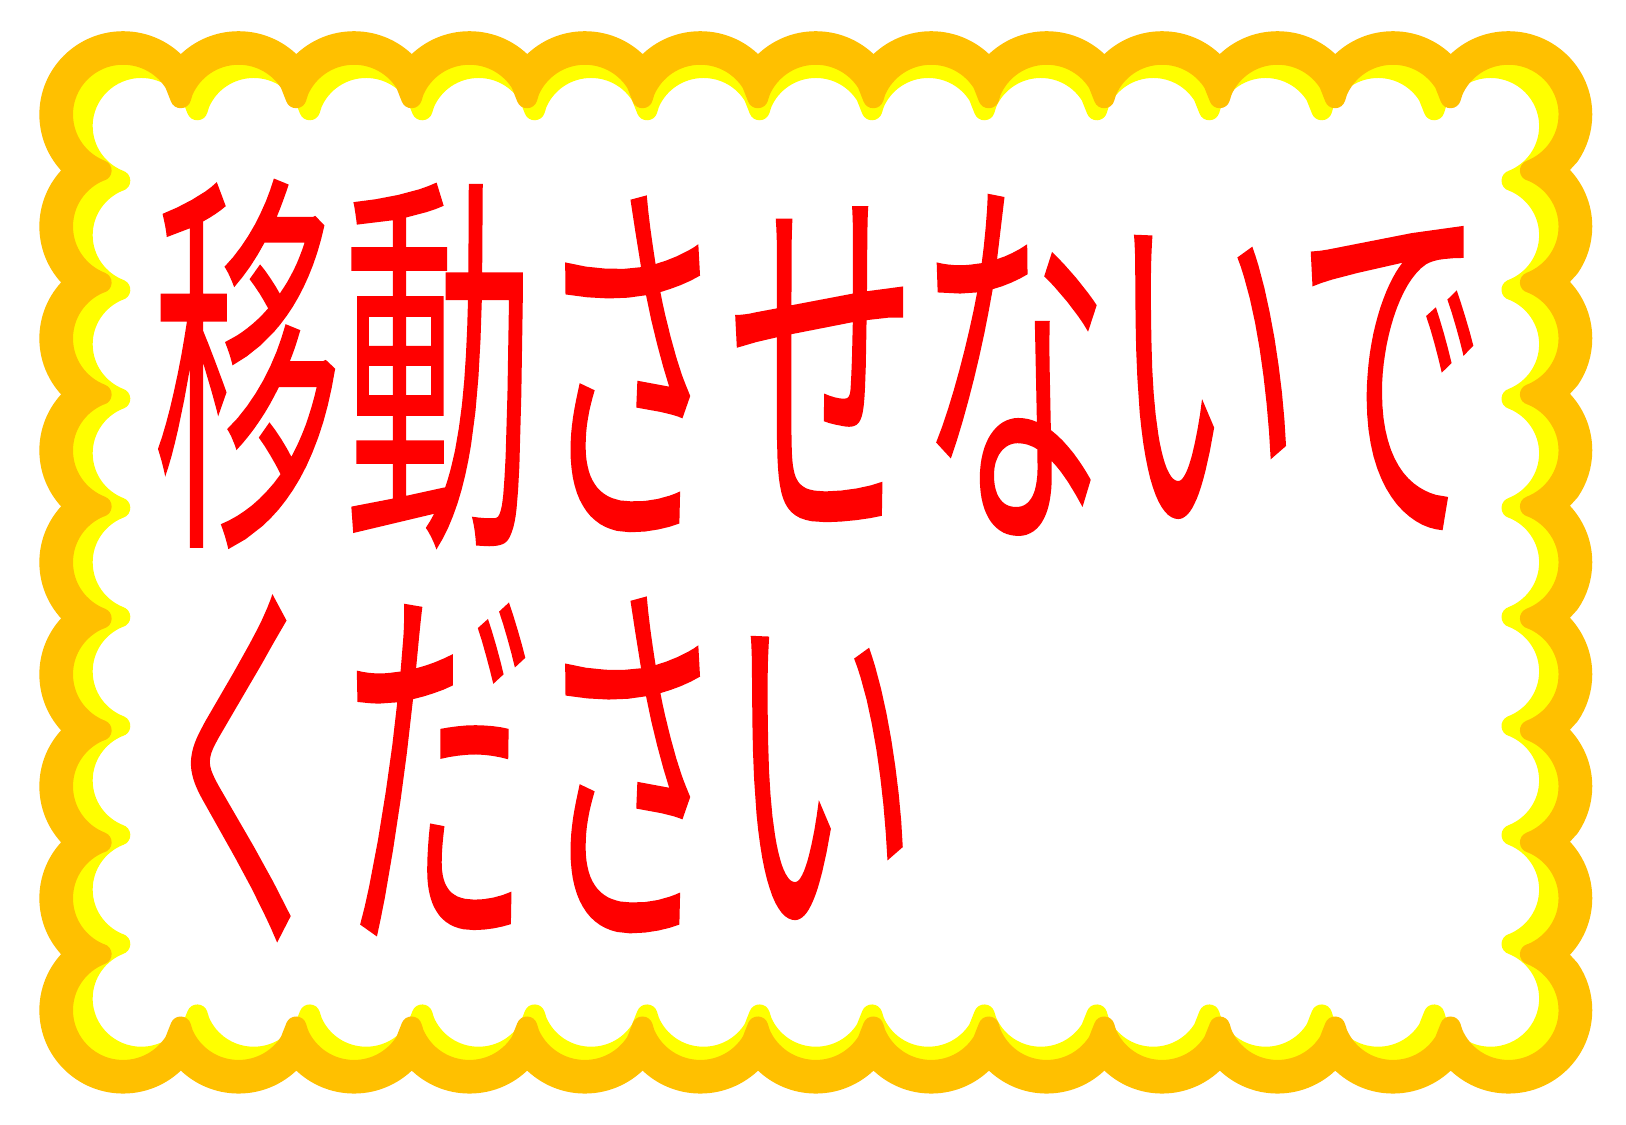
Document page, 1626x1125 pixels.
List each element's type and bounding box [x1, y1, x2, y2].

text_box [294, 0, 1337, 1125]
